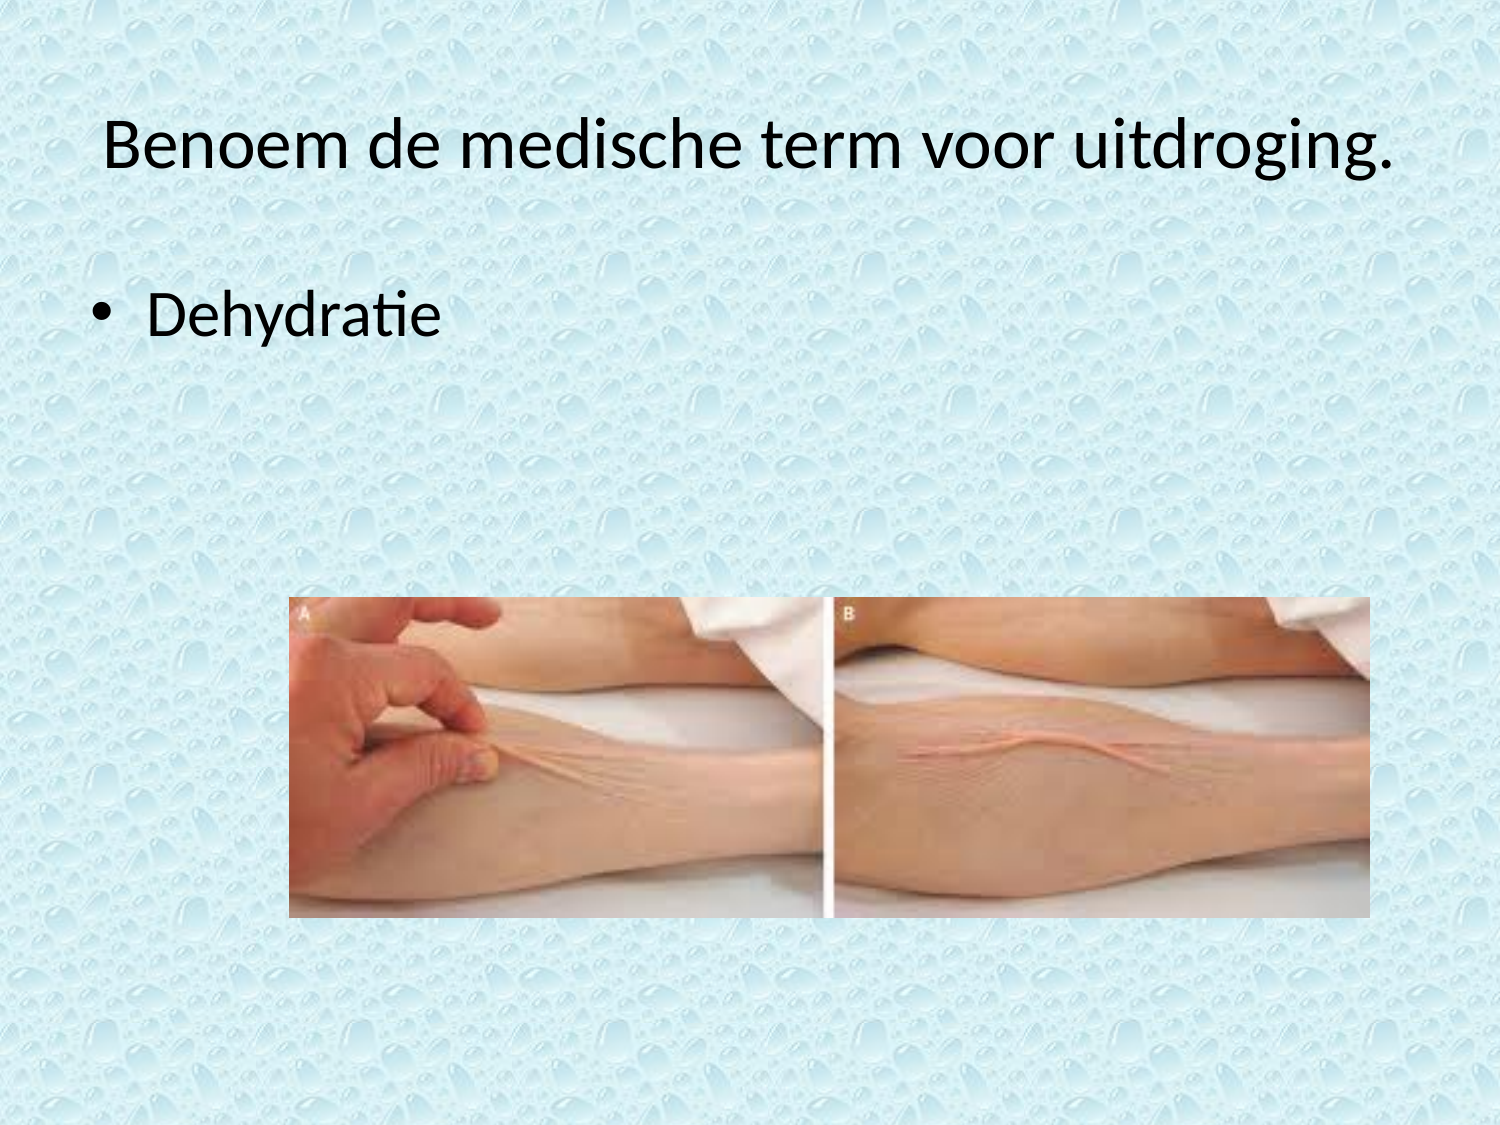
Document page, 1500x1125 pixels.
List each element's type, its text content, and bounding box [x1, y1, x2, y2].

list Dehydratie [75, 262, 1425, 1005]
title Benoem de medische term voor uitdroging. [75, 45, 1425, 233]
picture [289, 597, 1370, 918]
